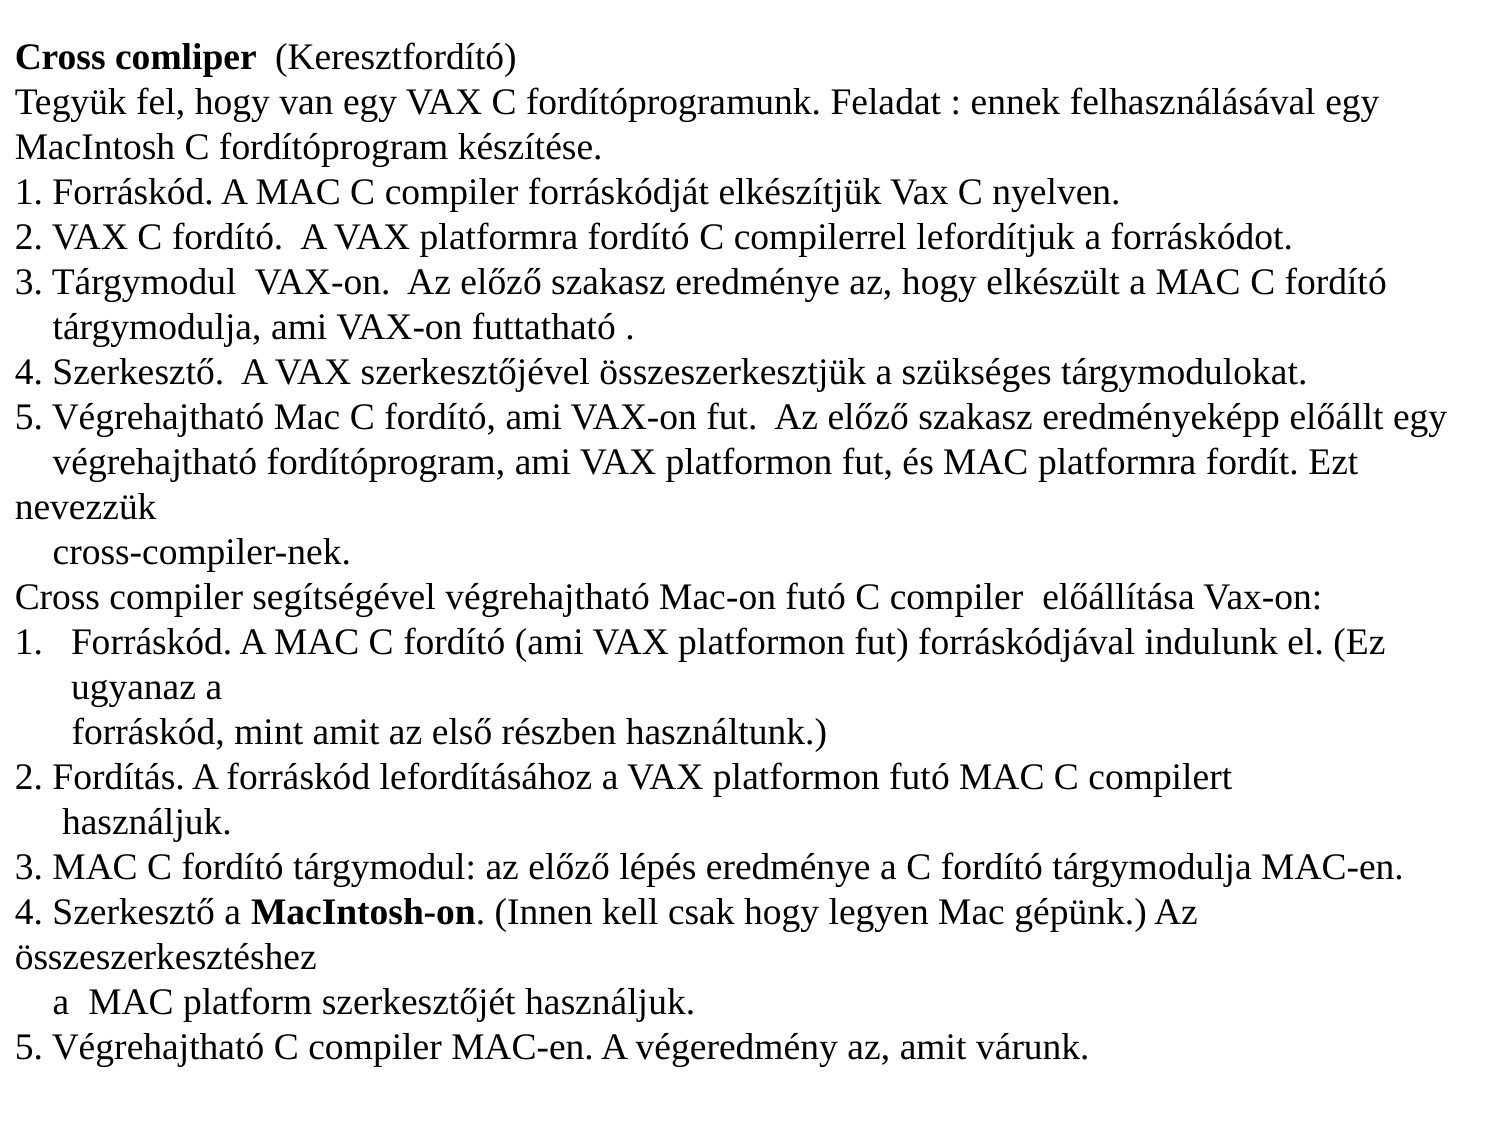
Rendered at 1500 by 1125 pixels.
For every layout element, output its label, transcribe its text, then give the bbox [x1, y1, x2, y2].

text_box Cross comliper (Keresztfordító) Tegyük fel, hogy van egy VAX C fordítóprogramunk. Feladat : ennek felhasználásával egy MacIntosh C fordítóprogram készítése. 1. Forráskód. A MAC C compiler forráskódját elkészítjük Vax C nyelven. 2. VAX C fordító. A VAX platformra fordító C compilerrel lefordítjuk a forráskódot. 3. Tárgymodul VAX-on. Az előző szakasz eredménye az, hogy elkészült a MAC C fordító tárgymodulja, ami VAX-on futtatható . 4. Szerkesztő. A VAX szerkesztőjével összeszerkesztjük a szükséges tárgymodulokat. 5. Végrehajtható Mac C fordító, ami VAX-on fut. Az előző szakasz eredményeképp előállt egy végrehajtható fordítóprogram, ami VAX platformon fut, és MAC platformra fordít. Ezt nevezzük cross-compiler-nek. Cross compiler segítségével végrehajtható Mac-on futó C compiler előállítása Vax-on: Forráskód. A MAC C fordító (ami VAX platformon fut) forráskódjával indulunk el. (Ez ugyanaz a forráskód, mint amit az első részben használtunk.) 2. Fordítás. A forráskód lefordításához a VAX platformon futó MAC C compilert használjuk. 3. MAC C fordító tárgymodul: az előző lépés eredménye a C fordító tárgymodulja MAC-en. 4. Szerkesztő a MacIntosh-on. (Innen kell csak hogy legyen Mac gépünk.) Az összeszerkesztéshez a MAC platform szerkesztőjét használjuk. 5. Végrehajtható C compiler MAC-en. A végeredmény az, amit várunk. [0, 24, 1500, 1075]
